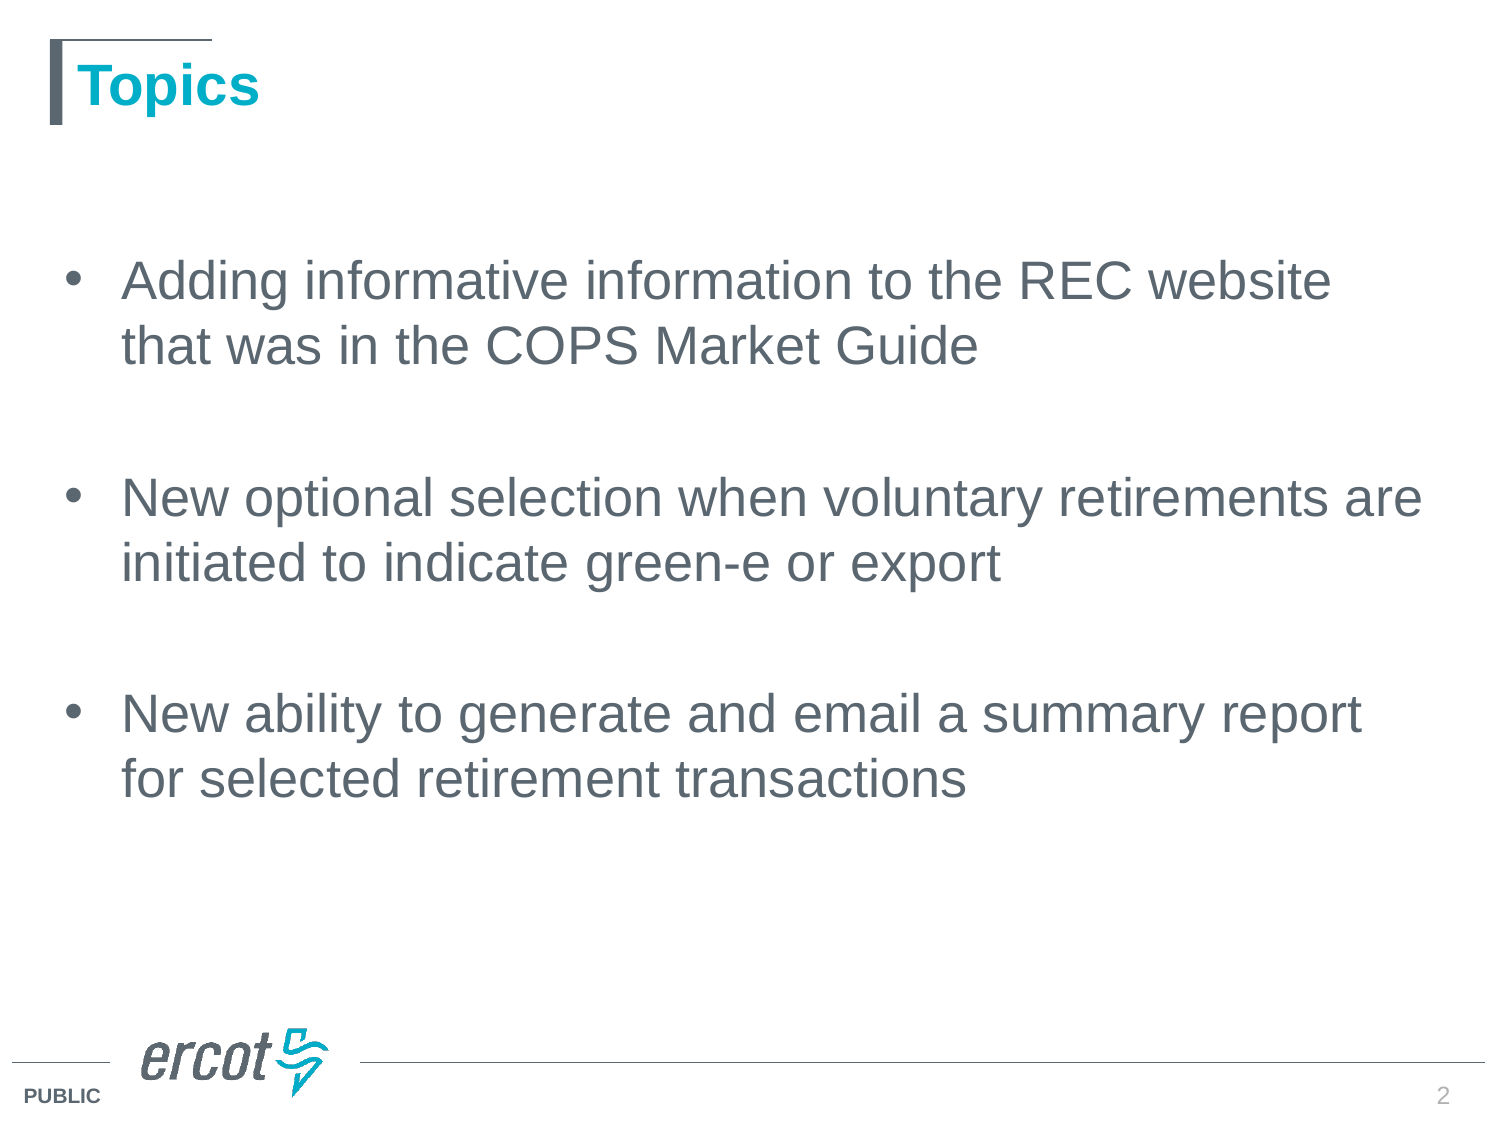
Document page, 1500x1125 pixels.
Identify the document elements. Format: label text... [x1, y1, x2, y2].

picture [137, 1024, 332, 1100]
title Topics [62, 39, 1450, 125]
list Adding informative information to the REC website that was in the COPS Market Guide New optional selection when voluntary retirements are initiated to indicate green-e or export New ability to generate and email a summary report for selected retirement transactions [50, 162, 1450, 992]
slide_number 2 [1400, 1076, 1488, 1113]
